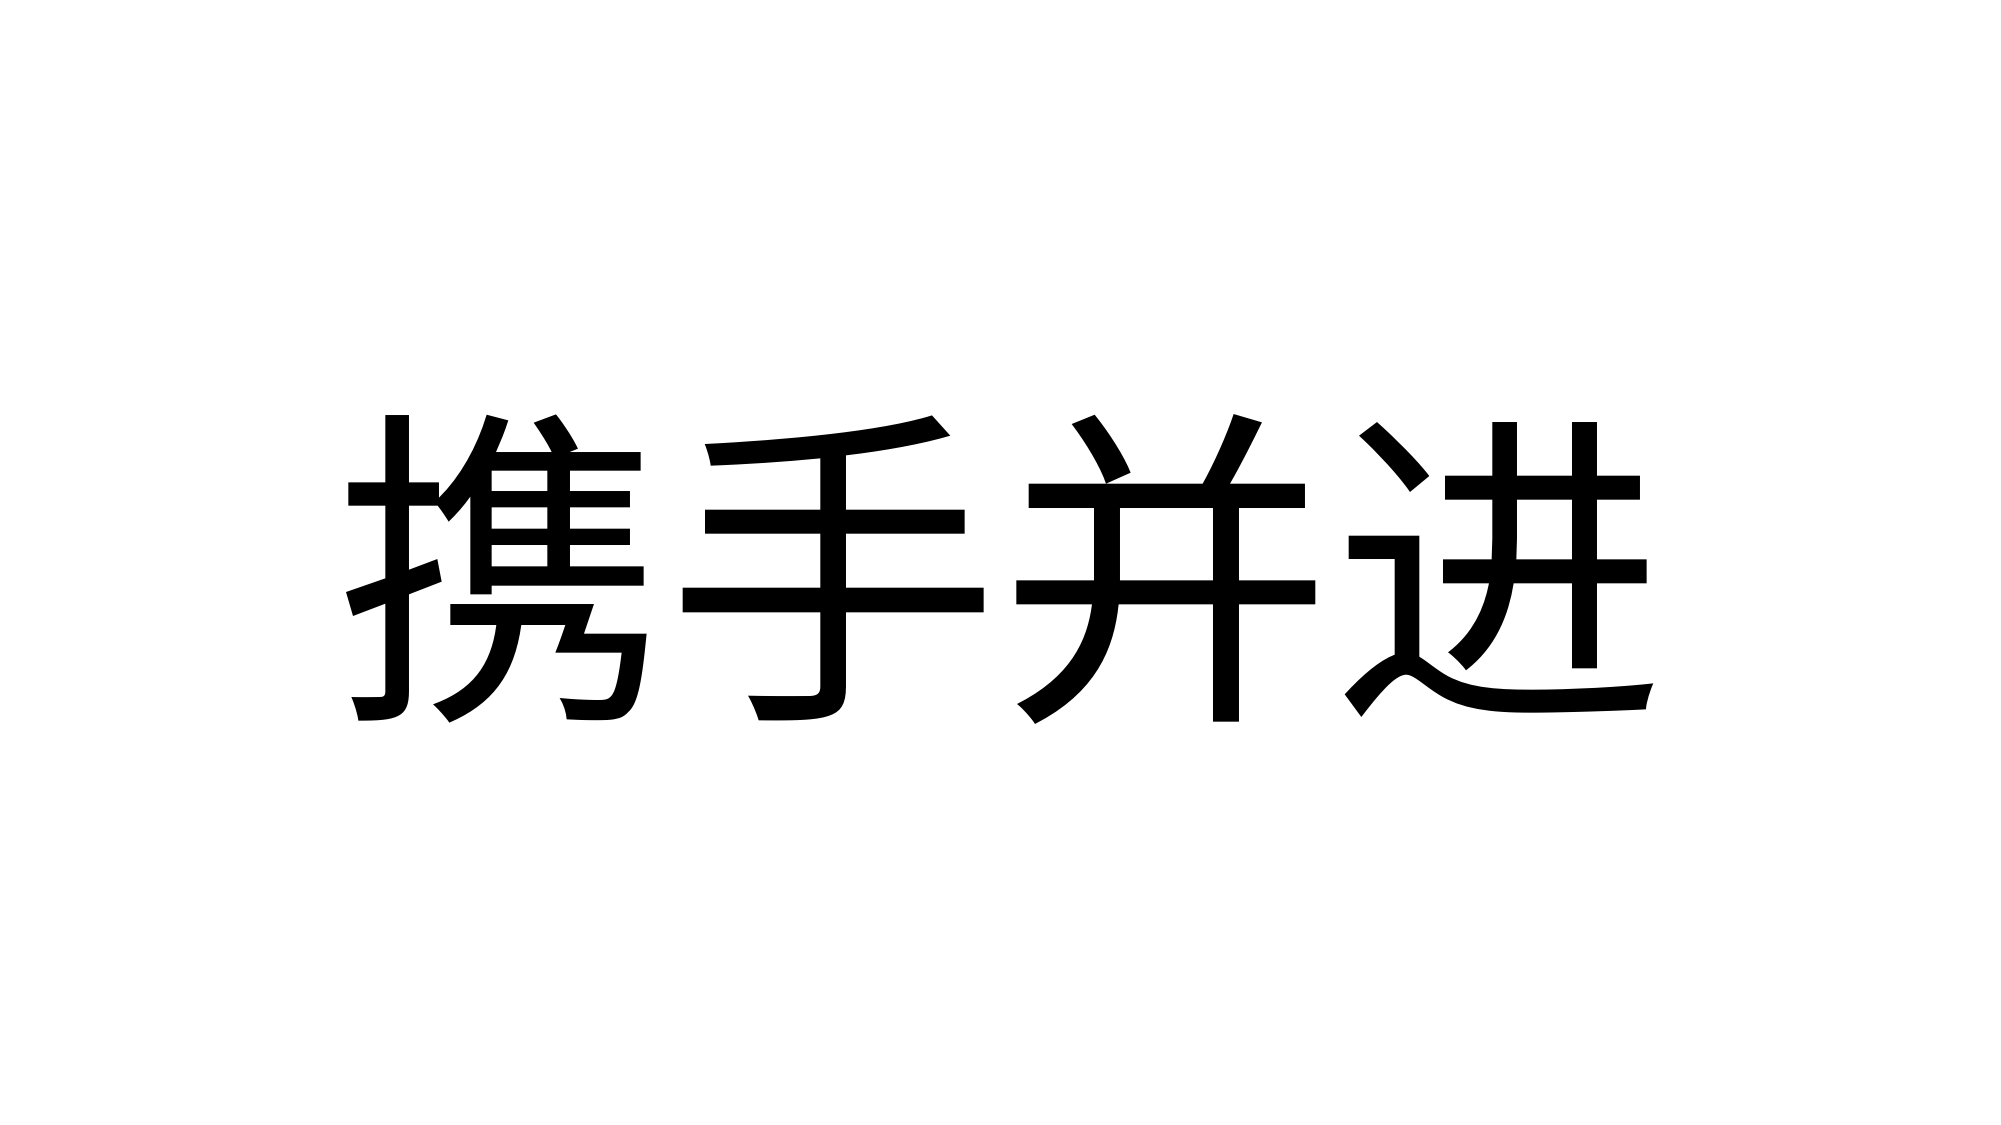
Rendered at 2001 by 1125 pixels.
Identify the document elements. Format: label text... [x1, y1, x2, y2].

text_box 携手并进 [236, 204, 1764, 921]
